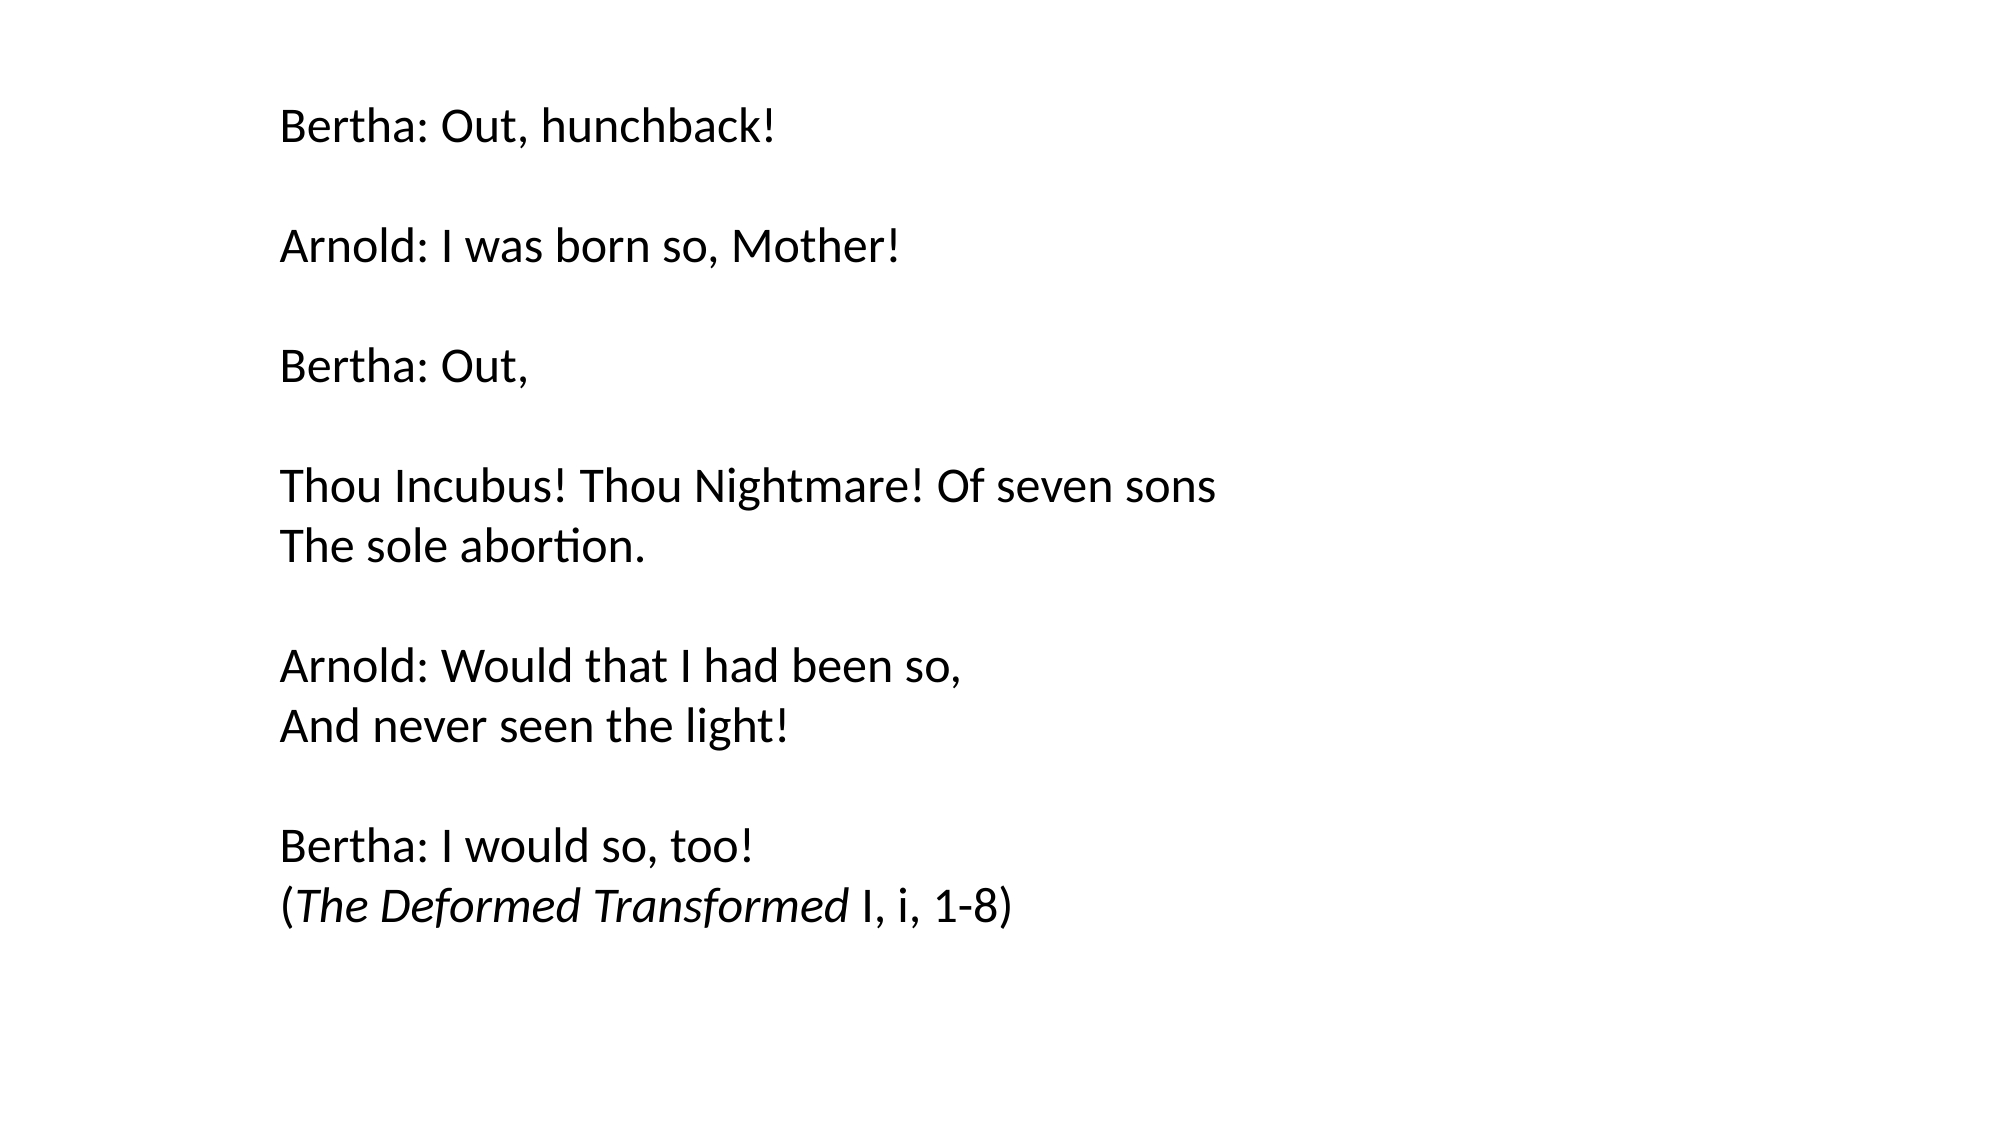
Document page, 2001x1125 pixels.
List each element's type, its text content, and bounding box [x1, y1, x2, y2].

text_box Bertha: Out, hunchback! Arnold: I was born so, Mother! Bertha: Out, Thou Incubus! Thou Nightmare! Of seven sons The sole abortion. Arnold: Would that I had been so, And never seen the light! Bertha: I would so, too! (The Deformed Transformed I, i, 1-8) [264, 85, 1736, 1031]
